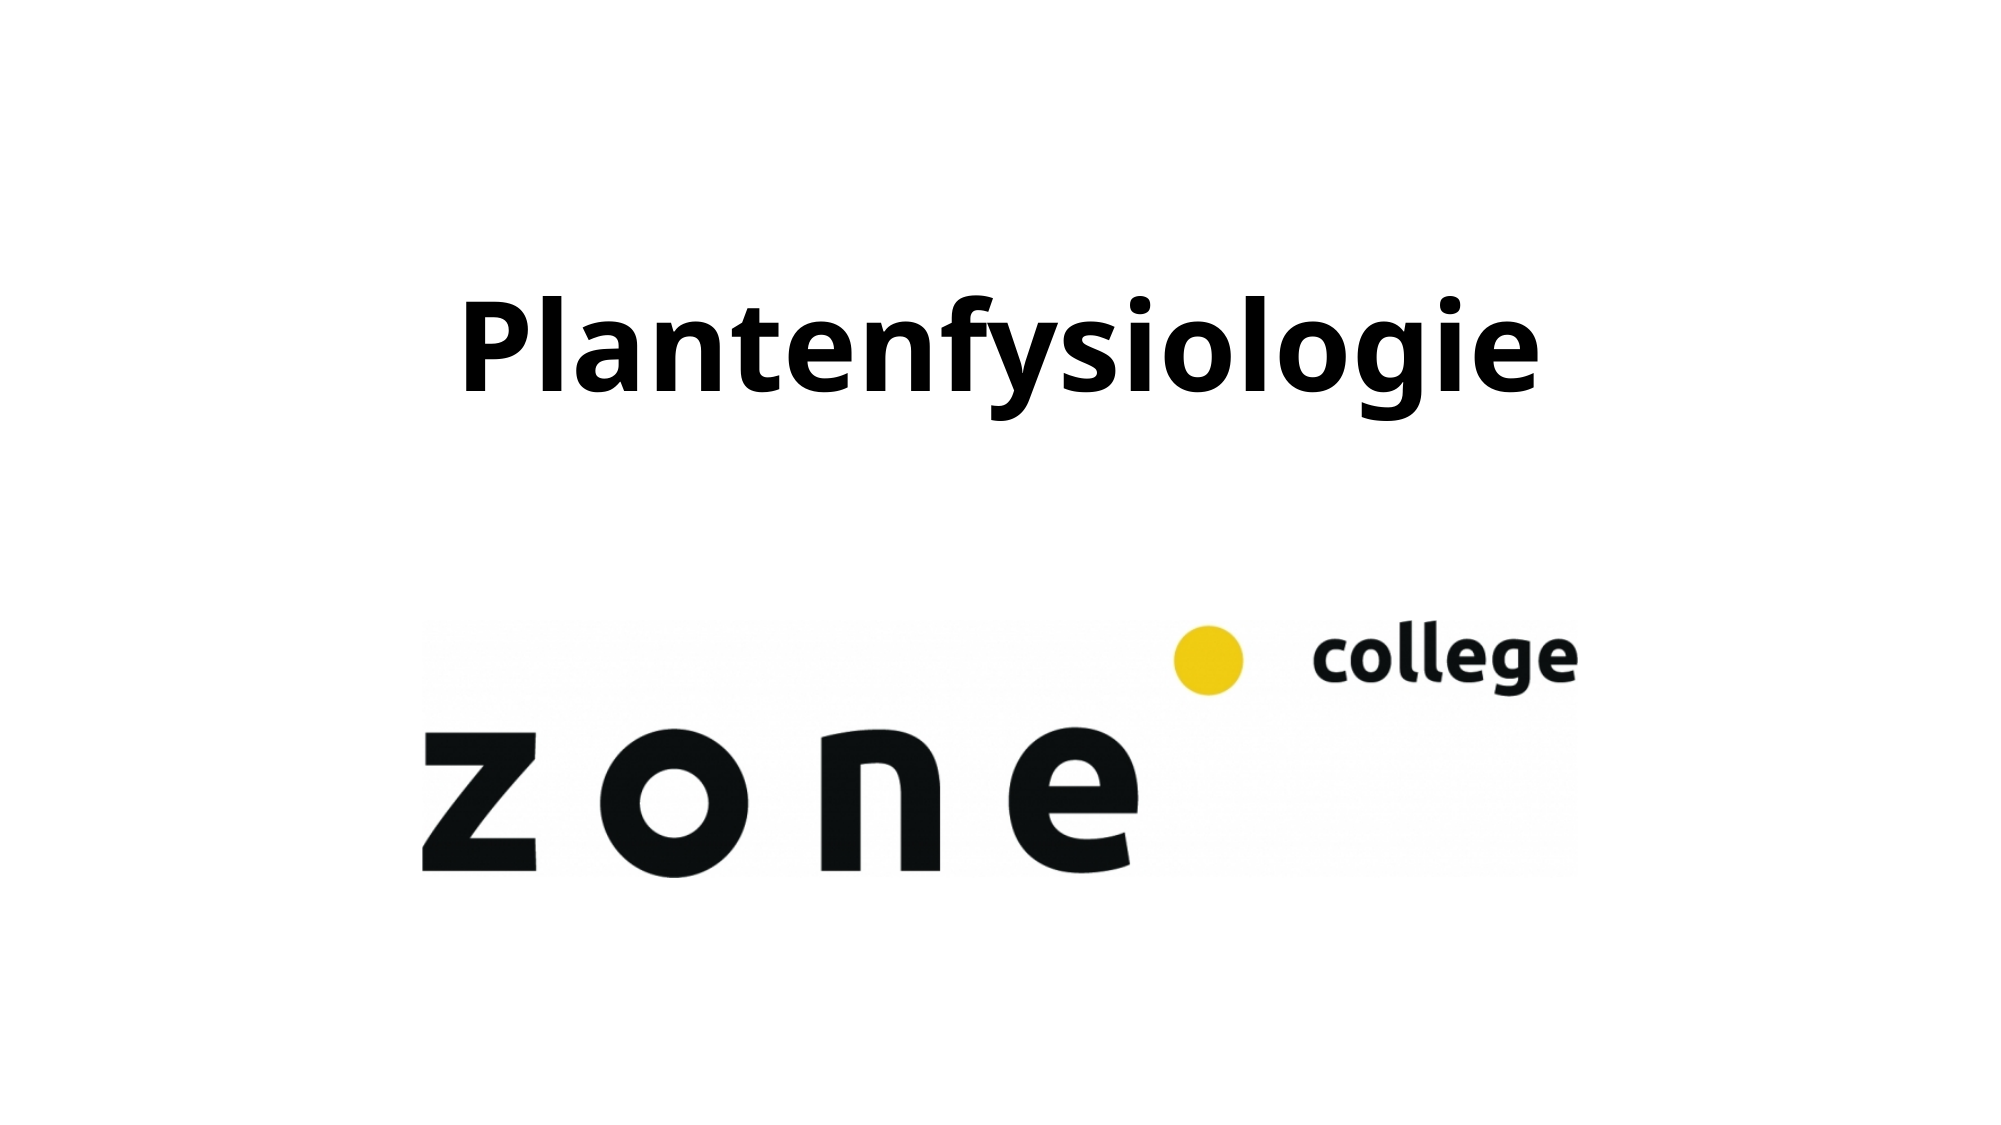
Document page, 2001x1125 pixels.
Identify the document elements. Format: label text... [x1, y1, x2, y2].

title Plantenfysiologie [249, 184, 1750, 576]
picture [422, 620, 1578, 878]
